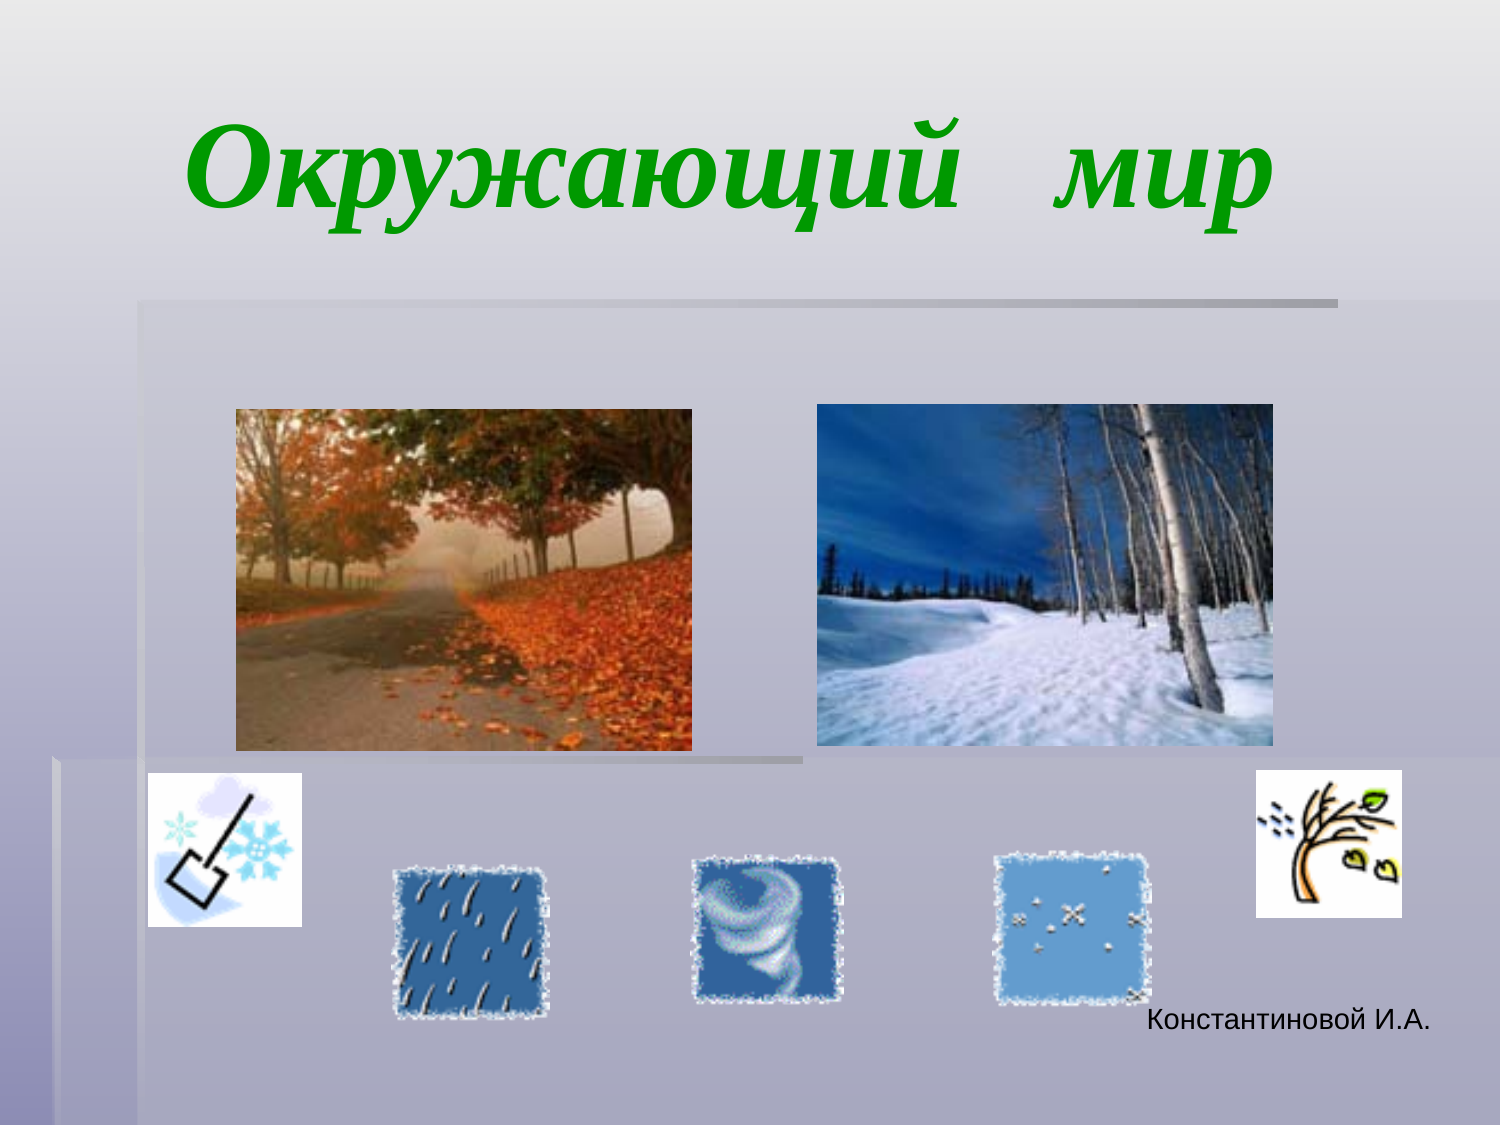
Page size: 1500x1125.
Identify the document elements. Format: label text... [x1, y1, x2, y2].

picture [690, 853, 844, 1007]
picture [147, 773, 302, 928]
picture [236, 409, 692, 751]
picture [817, 404, 1273, 746]
picture [1256, 769, 1402, 919]
text_box [143, 206, 1464, 765]
slide_number Константиновой И.А. [1051, 992, 1447, 1083]
title Окружающий мир [74, 39, 1451, 276]
picture [992, 849, 1152, 1009]
picture [390, 862, 551, 1023]
